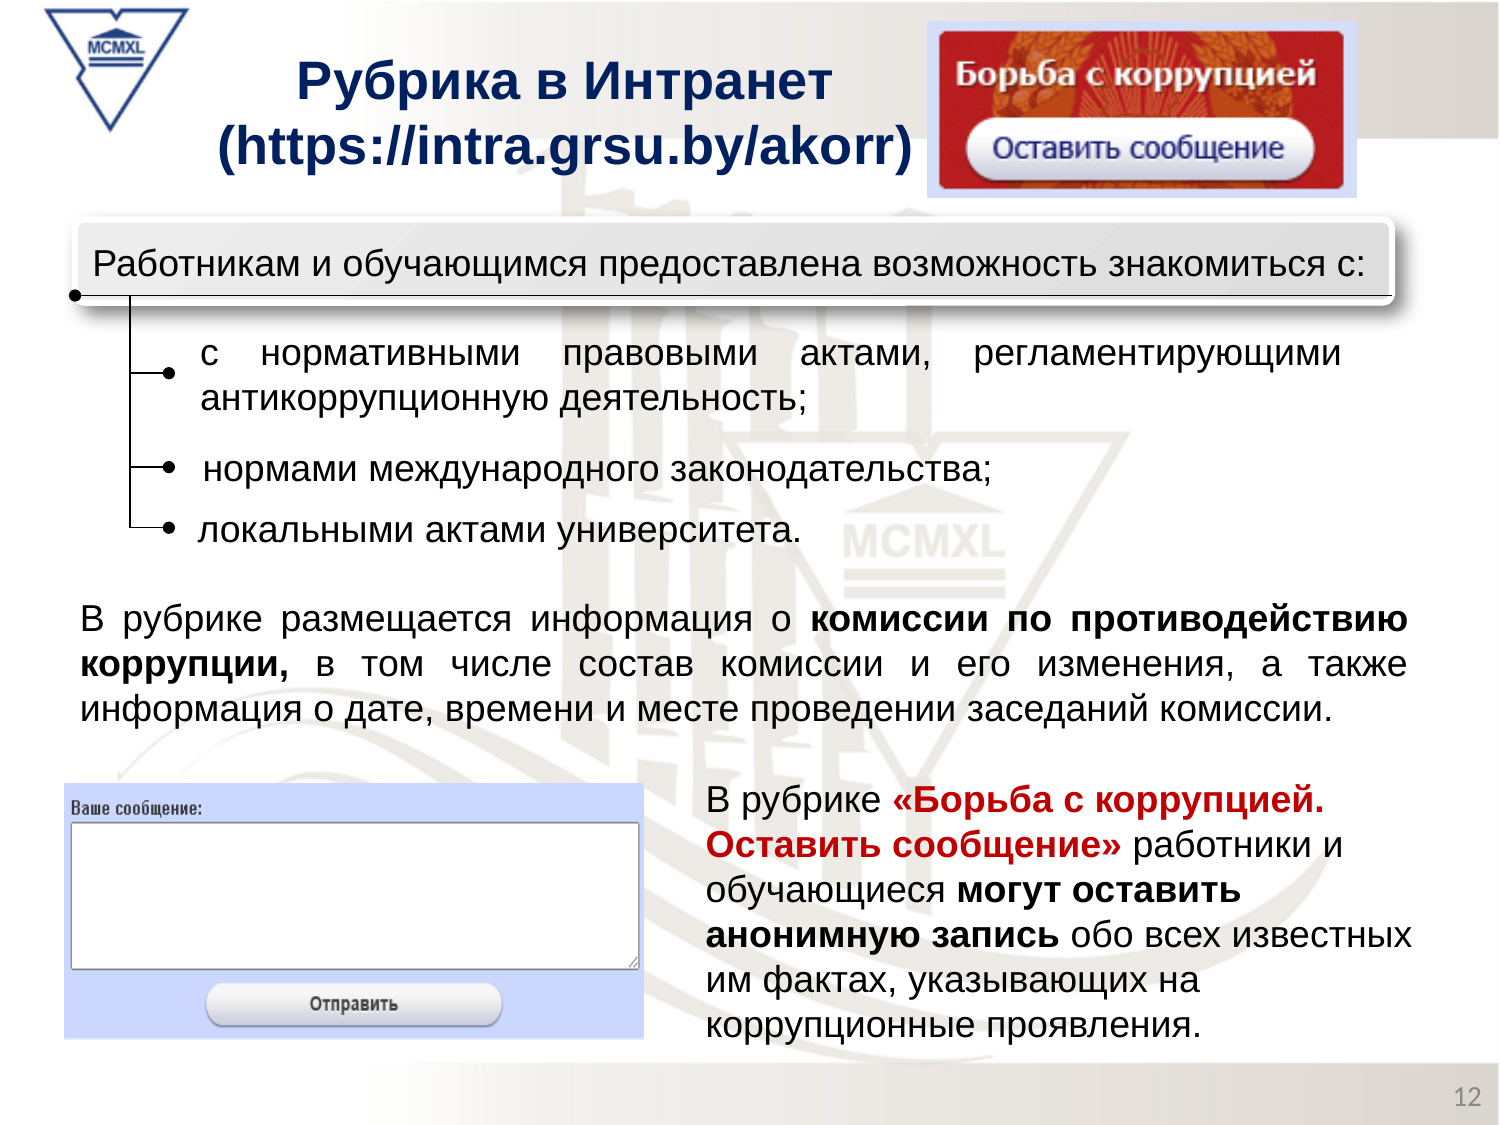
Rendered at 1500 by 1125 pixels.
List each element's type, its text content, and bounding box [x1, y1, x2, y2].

text_box В рубрике «Борьба с коррупцией. Оставить сообщение» работники и обучающиеся могут оставить анонимную запись обо всех известных им фактах, указывающих на коррупционные проявления. [690, 767, 1447, 1053]
title Рубрика в Интранет (https://intra.grsu.by/akorr) [145, 48, 922, 173]
text_box В рубрике размещается информация о комиссии по противодействию коррупции, в том числе состав комиссии и его изменения, а также информация о дате, времени и месте проведении заседаний комиссии. [64, 586, 1424, 736]
text_box локальными актами университета. [183, 497, 1358, 558]
text_box нормами международного законодательства; [187, 436, 1358, 497]
picture [0, 1, 1500, 1125]
slide_number 12 [1146, 1065, 1497, 1125]
text_box с нормативными правовыми актами, регламентирующими антикоррупционную деятельность; [185, 320, 1358, 425]
text_box Работникам и обучающимся предоставлена возможность знакомиться с: [75, 219, 1393, 295]
